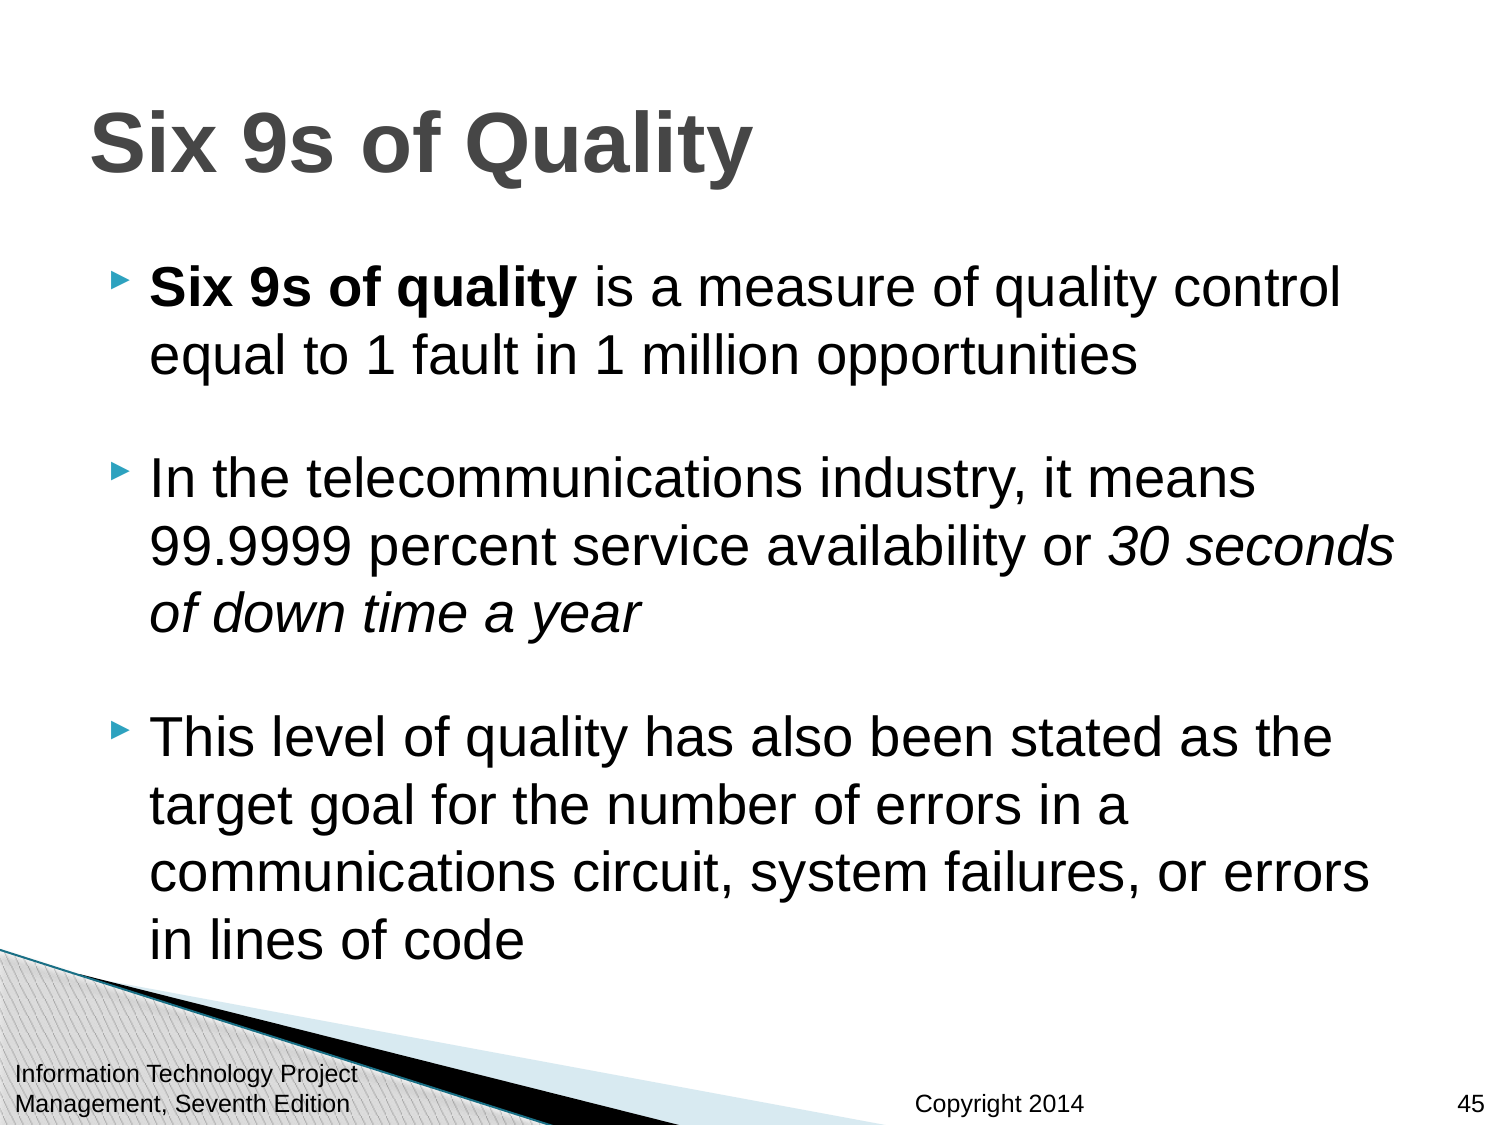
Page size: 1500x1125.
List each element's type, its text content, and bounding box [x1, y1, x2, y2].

title Six 9s of Quality [75, 45, 1425, 233]
slide_number 45 [1408, 1065, 1500, 1125]
list Six 9s of quality is a measure of quality control equal to 1 fault in 1 million opportunities In the telecommunications industry, it means 99.9999 percent service availability or 30 seconds of down time a year This level of quality has also been stated as the target goal for the number of errors in a communications circuit, system failures, or errors in lines of code [74, 242, 1426, 986]
footer Information Technology Project Management, Seventh Edition [0, 1065, 425, 1125]
